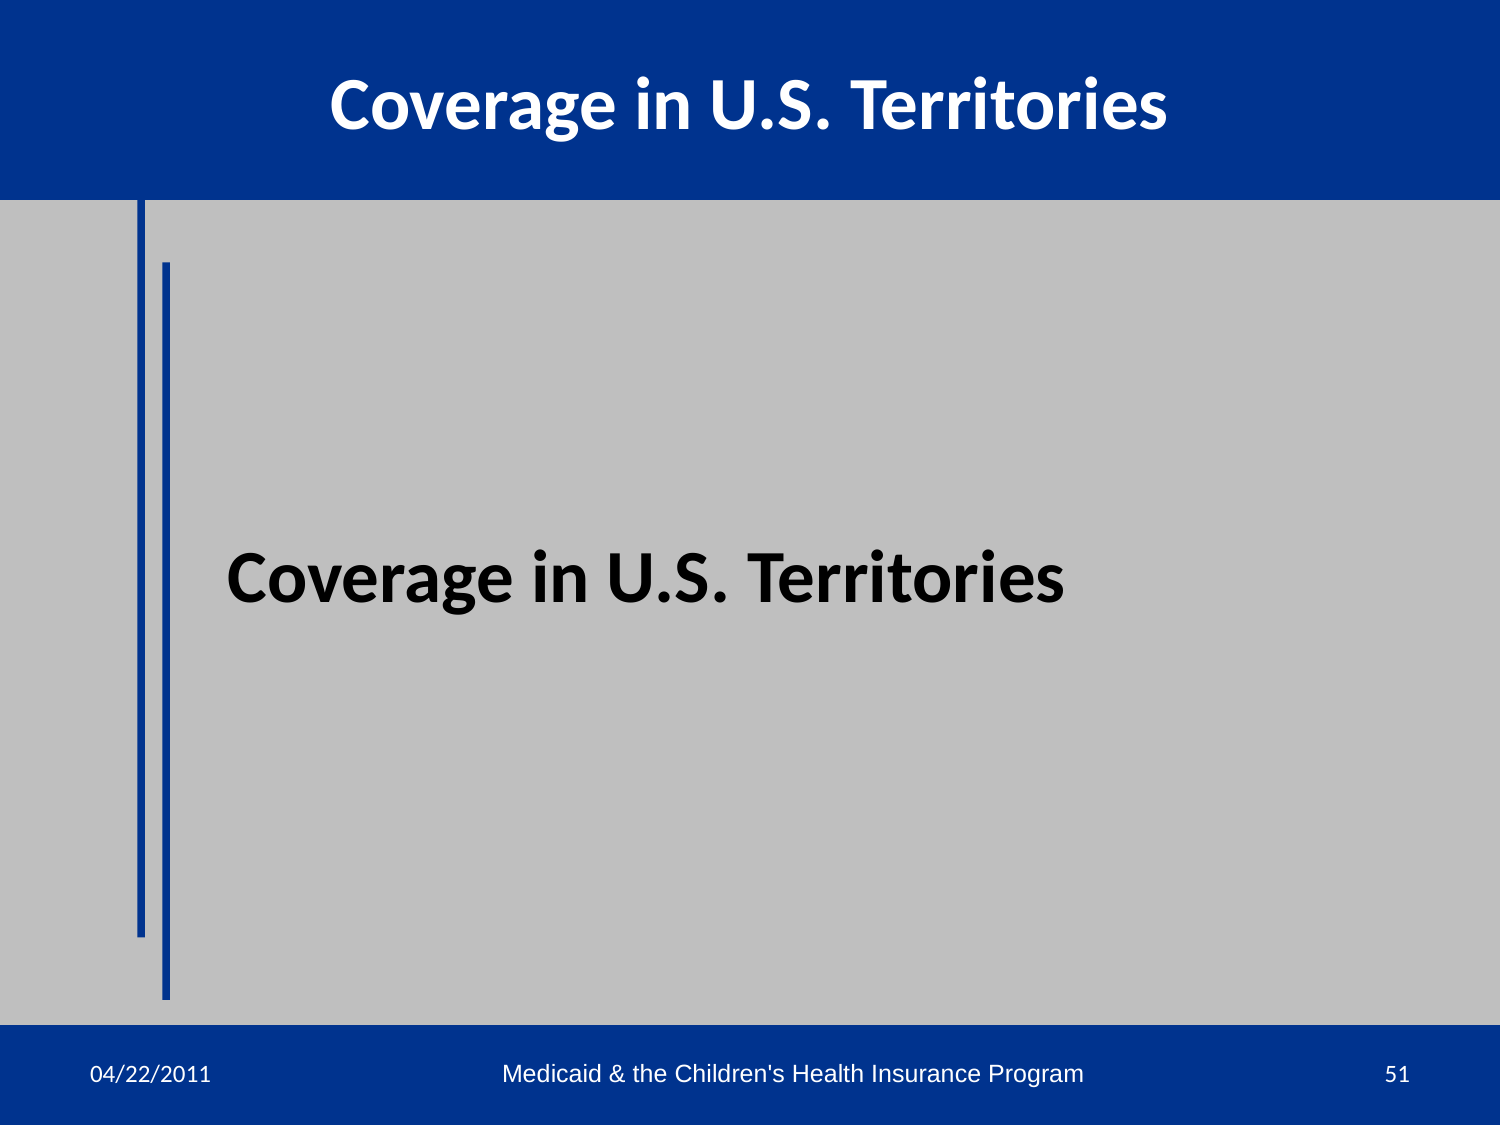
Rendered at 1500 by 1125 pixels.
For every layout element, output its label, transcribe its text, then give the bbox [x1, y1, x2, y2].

footer Medicaid & the Children's Health Insurance Program [300, 1042, 1288, 1103]
list Coverage in U.S. Territories [212, 274, 1426, 976]
title Coverage in U.S. Territories [0, 0, 1500, 201]
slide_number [75, 1042, 300, 1103]
slide_number 51 [1288, 1042, 1425, 1103]
